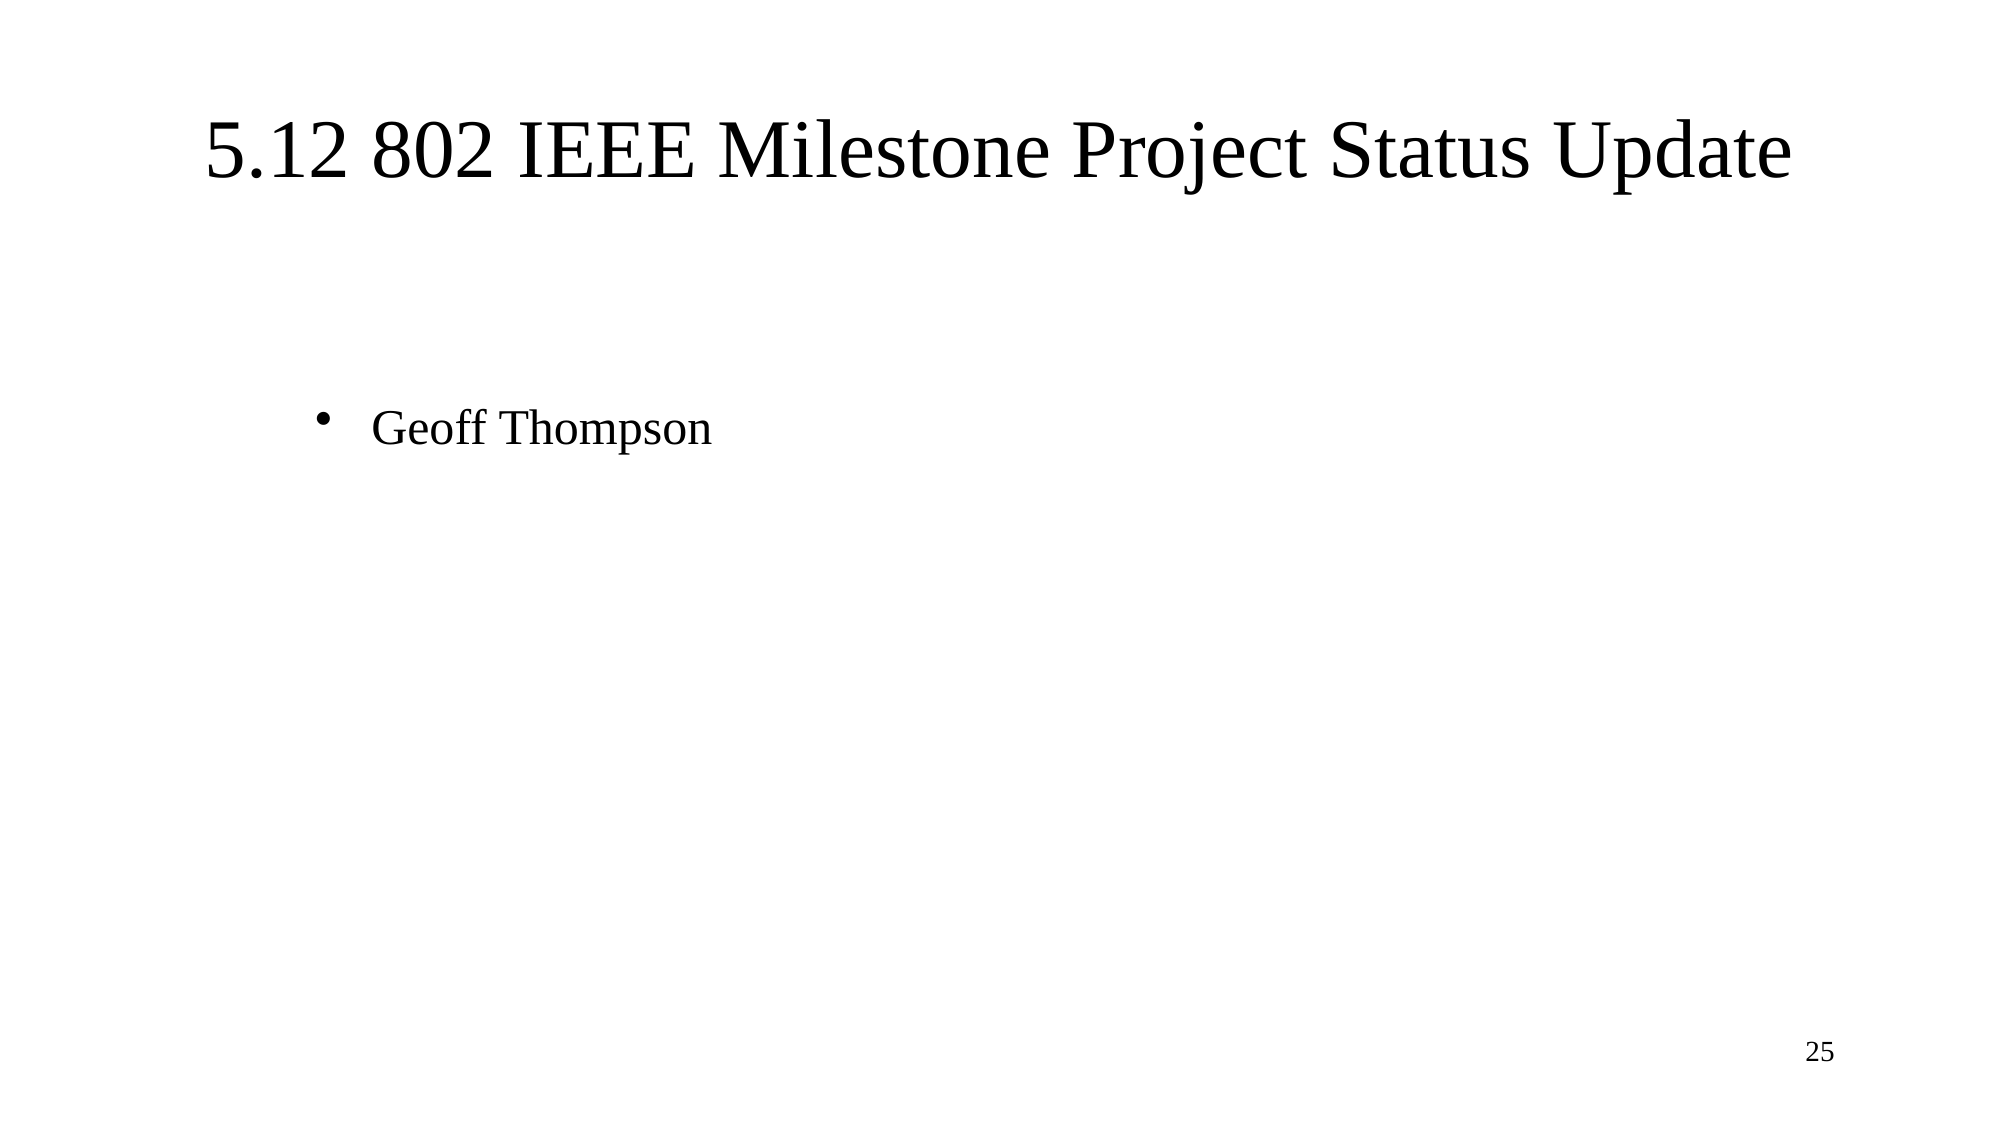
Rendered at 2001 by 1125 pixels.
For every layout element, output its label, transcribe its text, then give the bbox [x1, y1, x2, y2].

title 5.12 802 IEEE Milestone Project Status Update [87, 49, 1913, 238]
slide_number 25 [1433, 1024, 1851, 1101]
list Geoff Thompson [299, 387, 1713, 1088]
